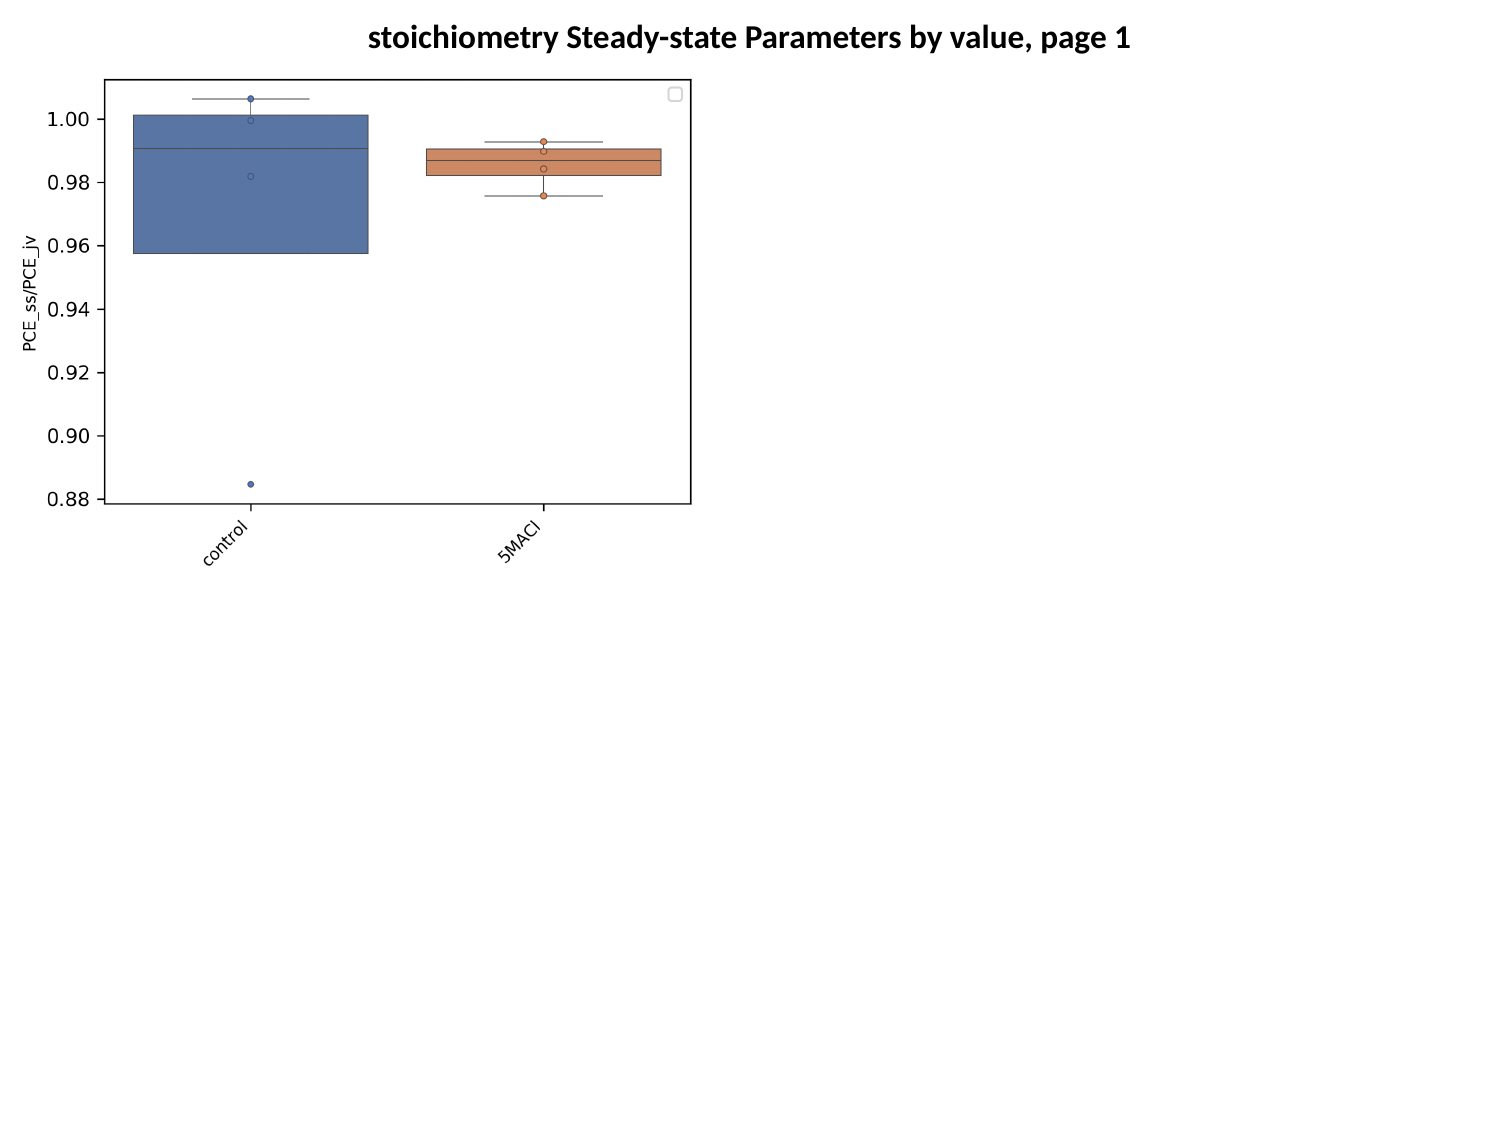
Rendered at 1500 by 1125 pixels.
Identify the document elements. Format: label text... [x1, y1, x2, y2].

title stoichiometry Steady-state Parameters by value, page 1 [0, 0, 1500, 75]
picture [0, 56, 713, 591]
